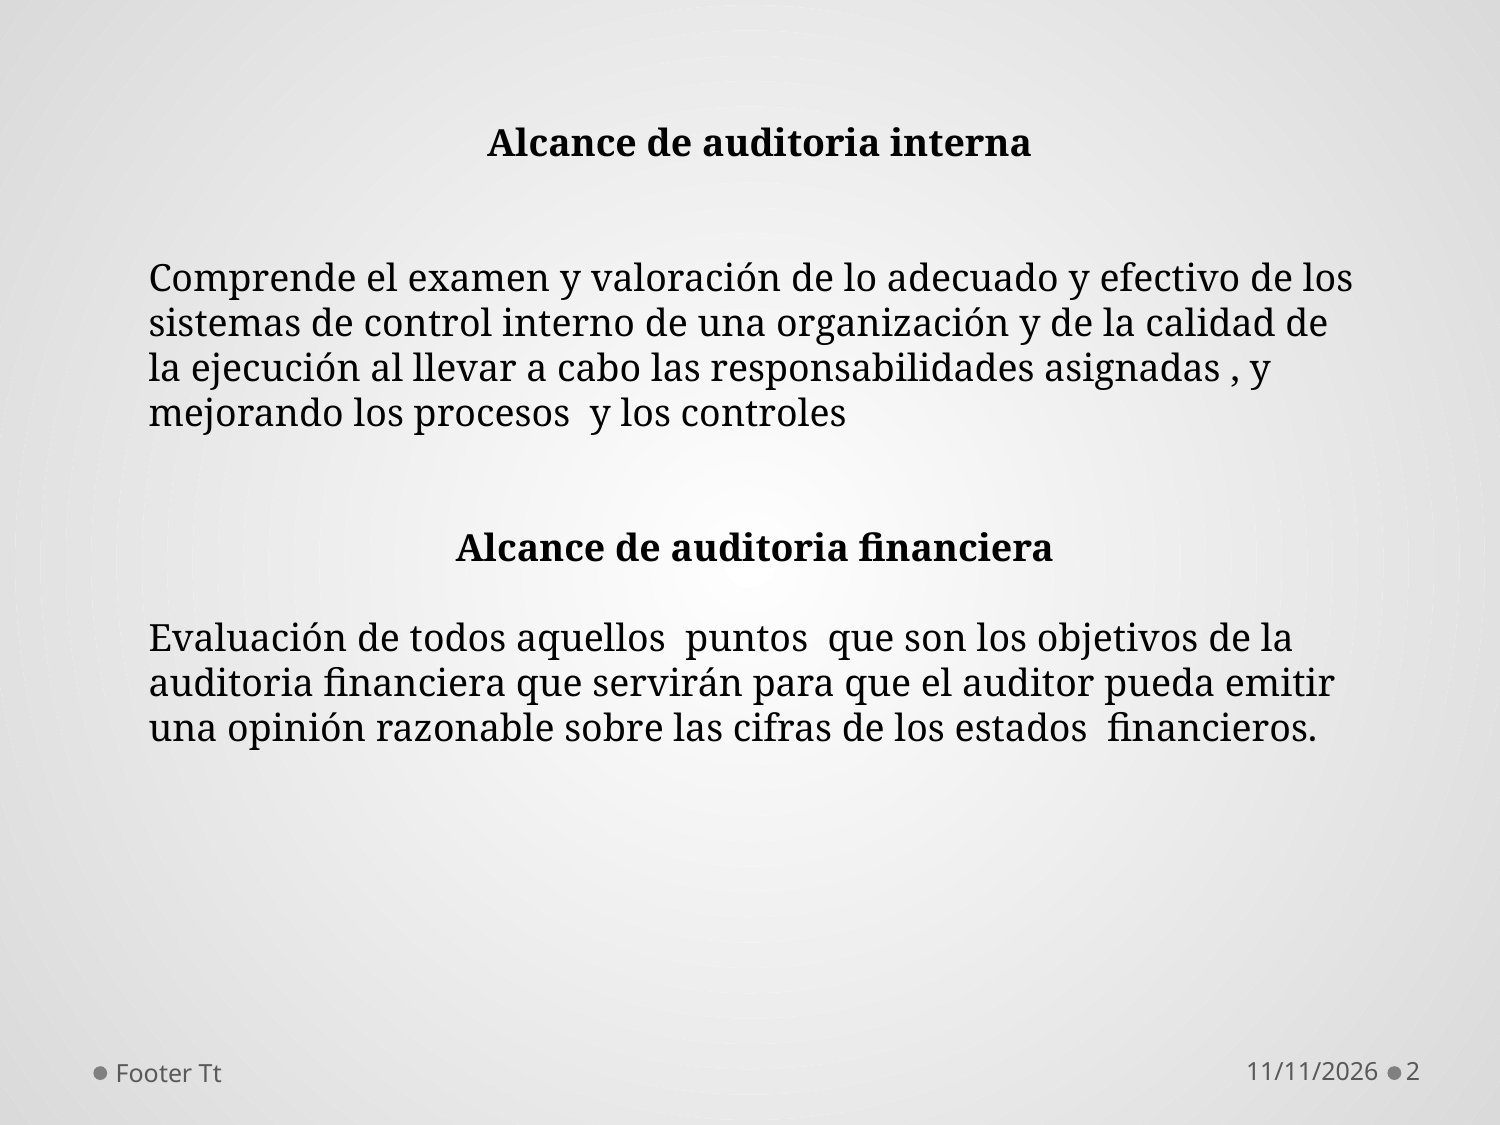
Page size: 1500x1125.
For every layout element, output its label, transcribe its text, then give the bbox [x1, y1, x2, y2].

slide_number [1043, 1072, 1386, 1103]
footer Footer Tt [108, 1042, 576, 1103]
slide_number 2 [1401, 1042, 1494, 1103]
text_box Alcance de auditoria interna Comprende el examen y valoración de lo adecuado y efectivo de los sistemas de control interno de una organización y de la calidad de la ejecución al llevar a cabo las responsabilidades asignadas , y mejorando los procesos y los controles Alcance de auditoria financiera Evaluación de todos aquellos puntos que son los objetivos de la auditoria financiera que servirán para que el auditor pueda emitir una opinión razonable sobre las cifras de los estados financieros. [133, 66, 1386, 1072]
